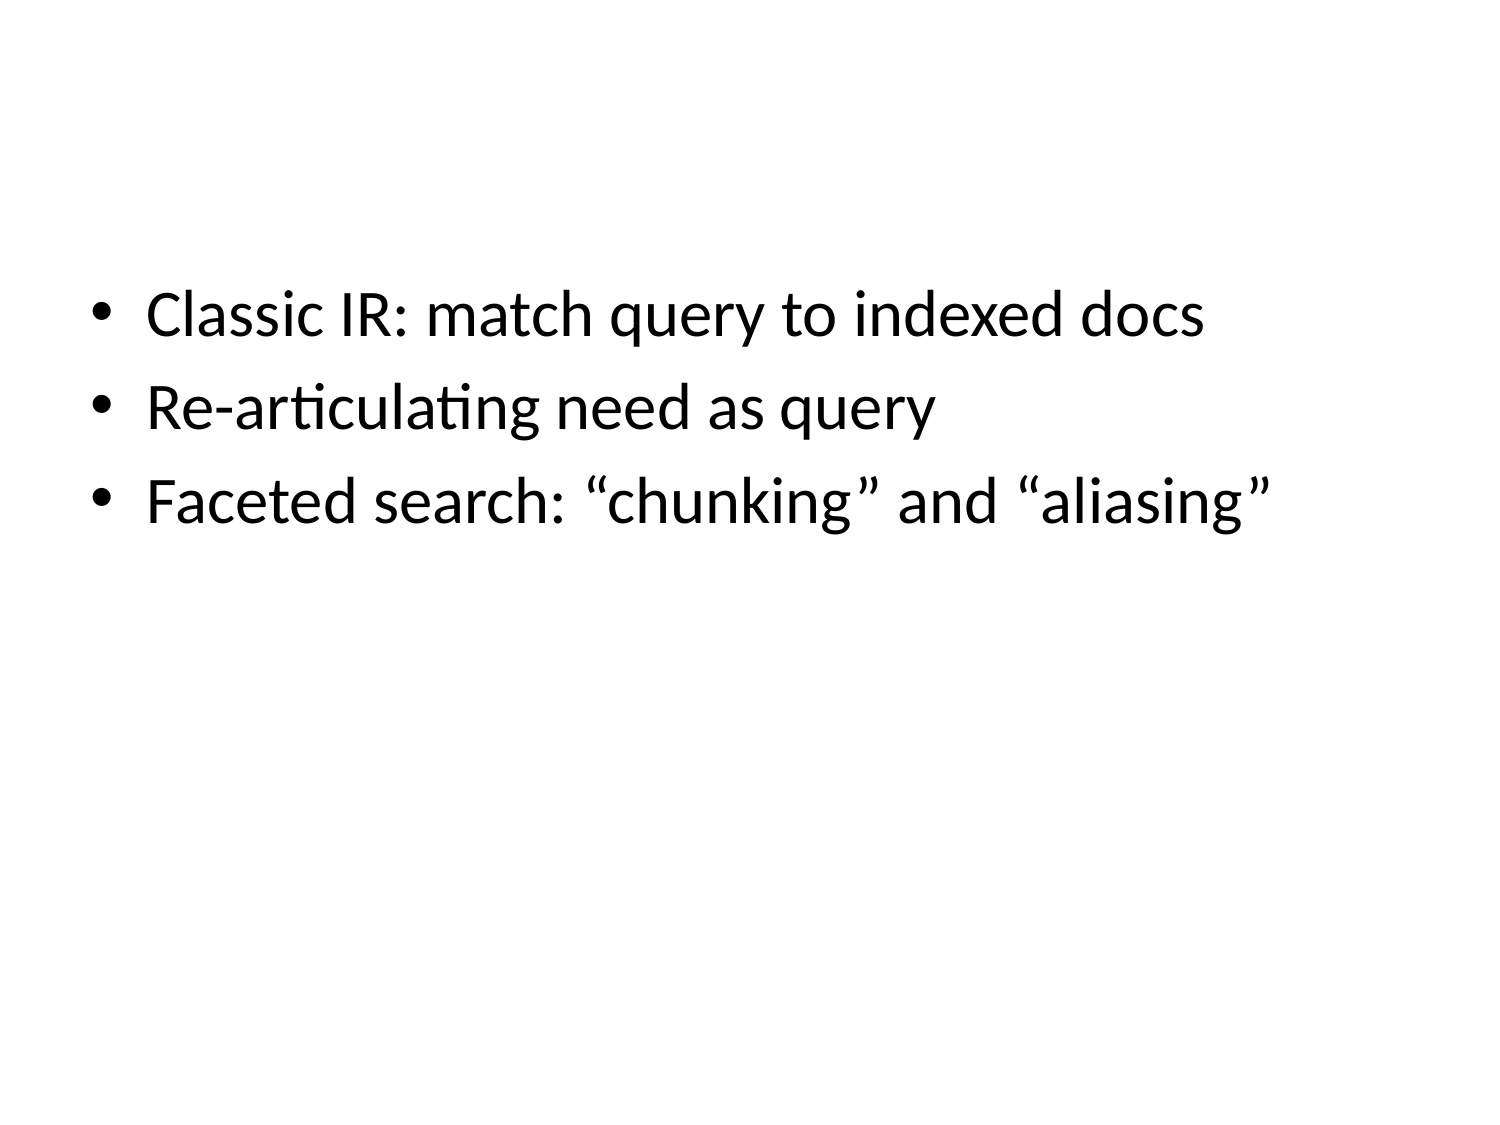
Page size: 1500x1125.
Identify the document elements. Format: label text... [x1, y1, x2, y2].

list Classic IR: match query to indexed docs Re-articulating need as query Faceted search: “chunking” and “aliasing” [75, 262, 1425, 1005]
